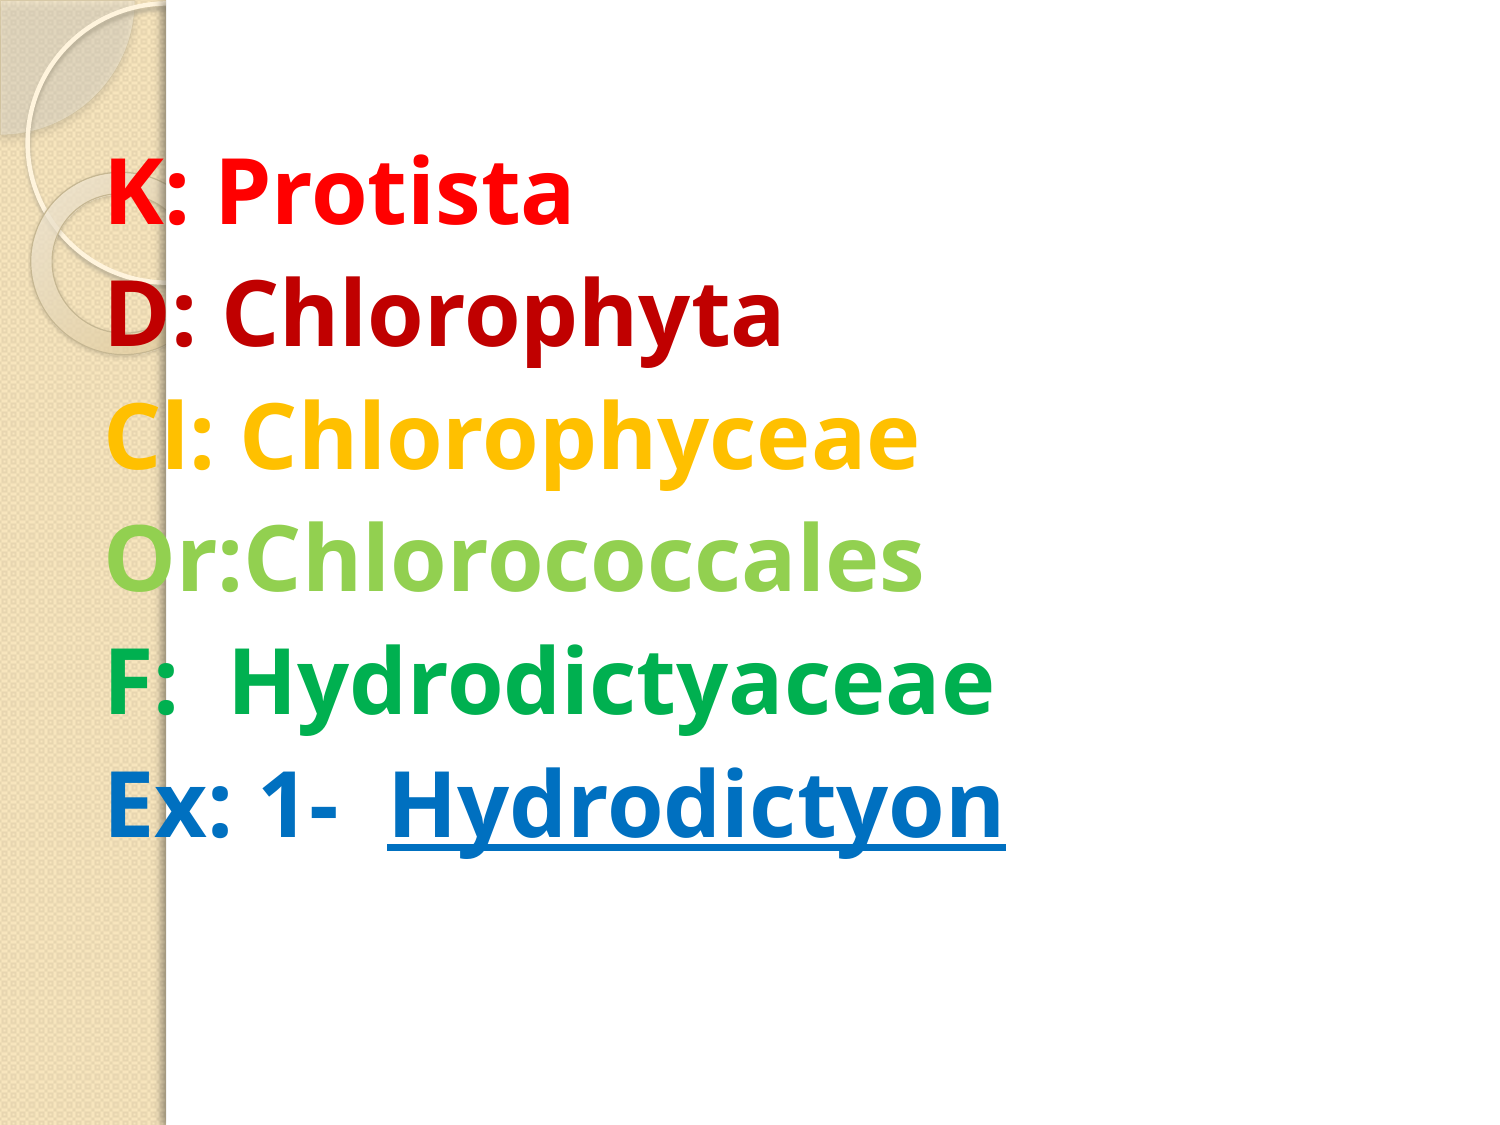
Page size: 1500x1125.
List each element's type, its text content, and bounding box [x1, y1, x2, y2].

list K: Protista D: Chlorophyta Cl: Chlorophyceae Or:Chlorococcales F: Hydrodictyaceae Ex: 1- Hydrodictyon [75, 125, 1425, 1005]
